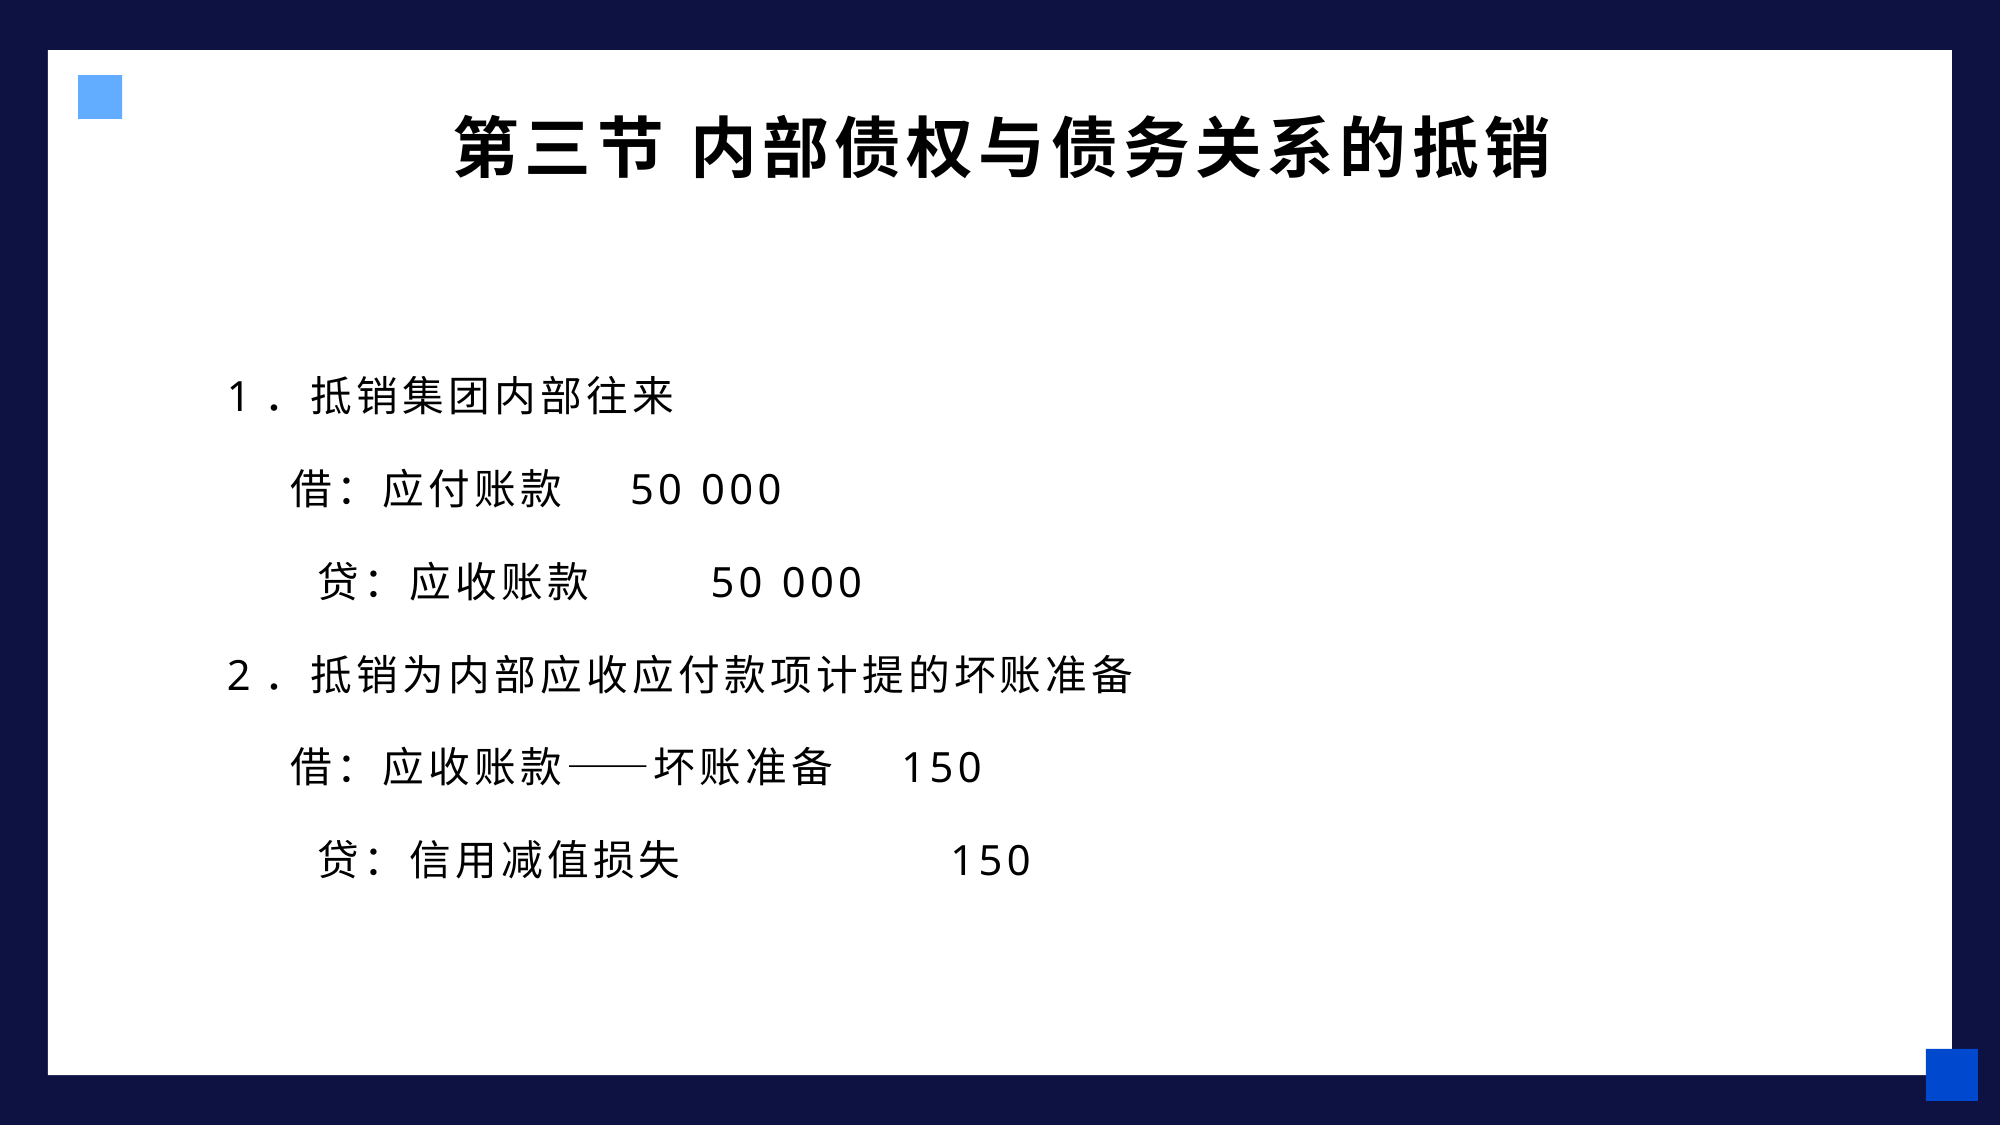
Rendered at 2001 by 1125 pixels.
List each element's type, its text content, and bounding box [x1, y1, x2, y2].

list 1．抵销集团内部往来 借：应付账款 50 000 贷：应收账款 50 000 2．抵销为内部应收应付款项计提的坏账准备 借：应收账款——坏账准备 150 贷：信用减值损失 150 [210, 354, 1790, 921]
text_box 第三节 内部债权与债务关系的抵销 [376, 75, 1625, 200]
